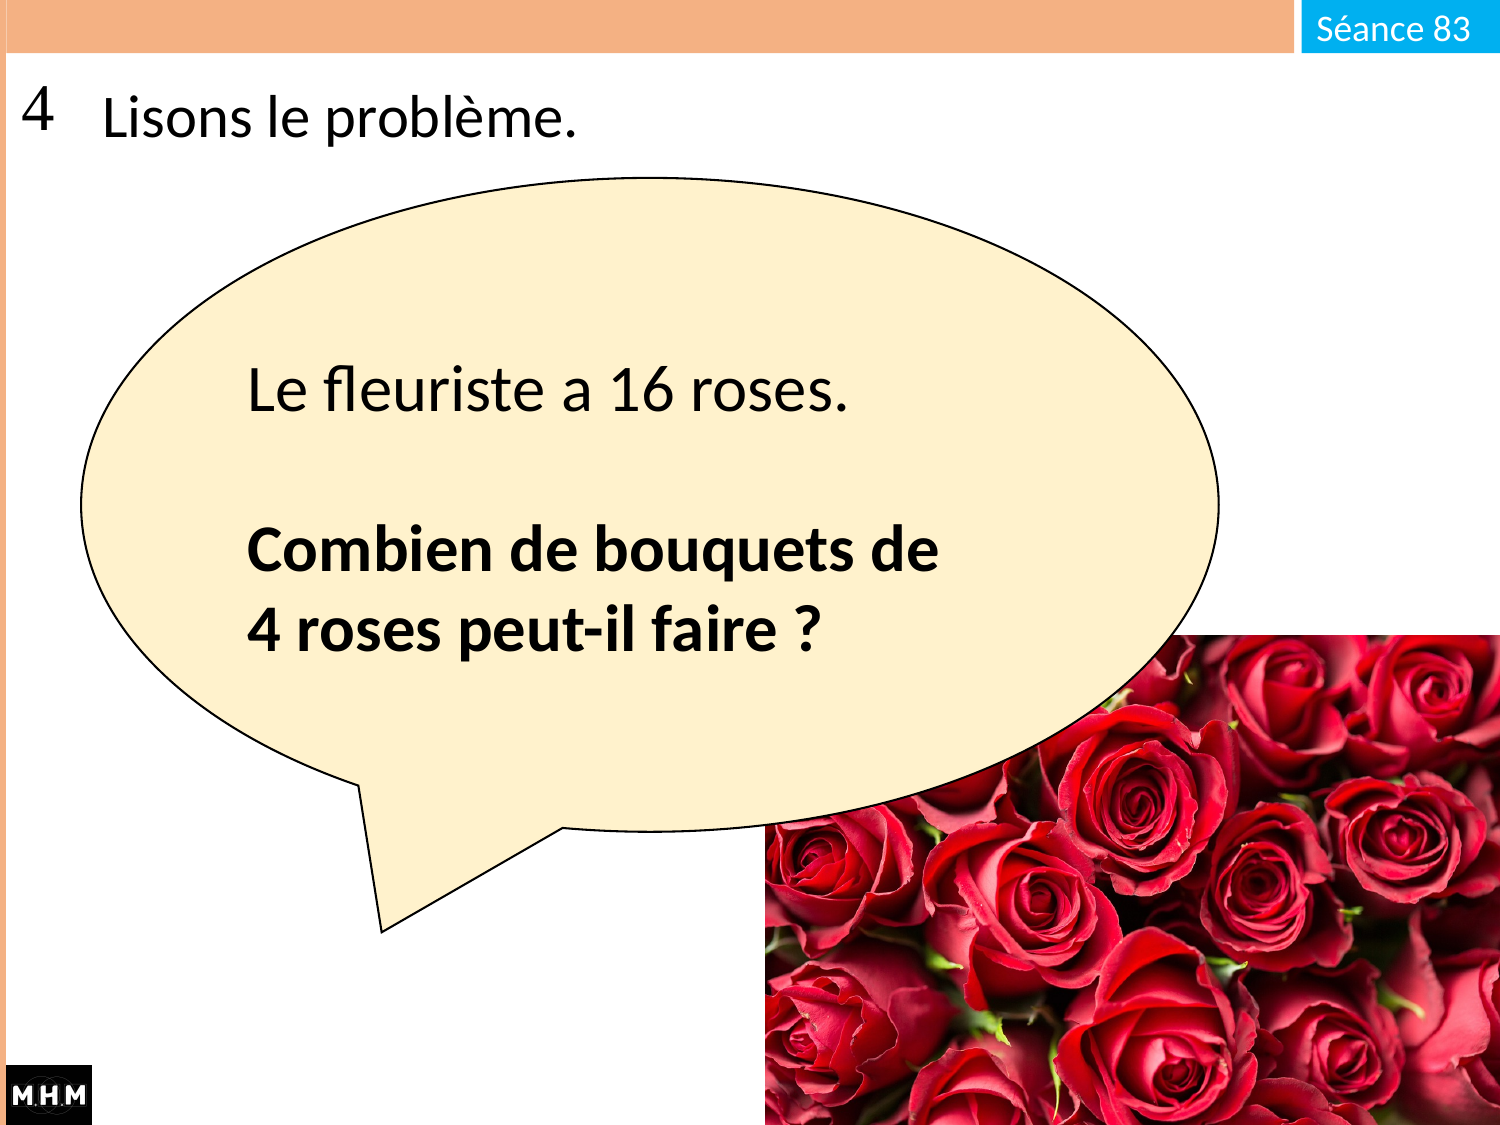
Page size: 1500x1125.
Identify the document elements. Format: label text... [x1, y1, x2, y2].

picture [6, 1065, 92, 1125]
text_box Le fleuriste a 16 roses. Combien de bouquets de 4 roses peut-il faire ? [80, 176, 1220, 934]
title Lisons le problème. [87, 32, 1382, 158]
picture [765, 635, 1500, 1125]
